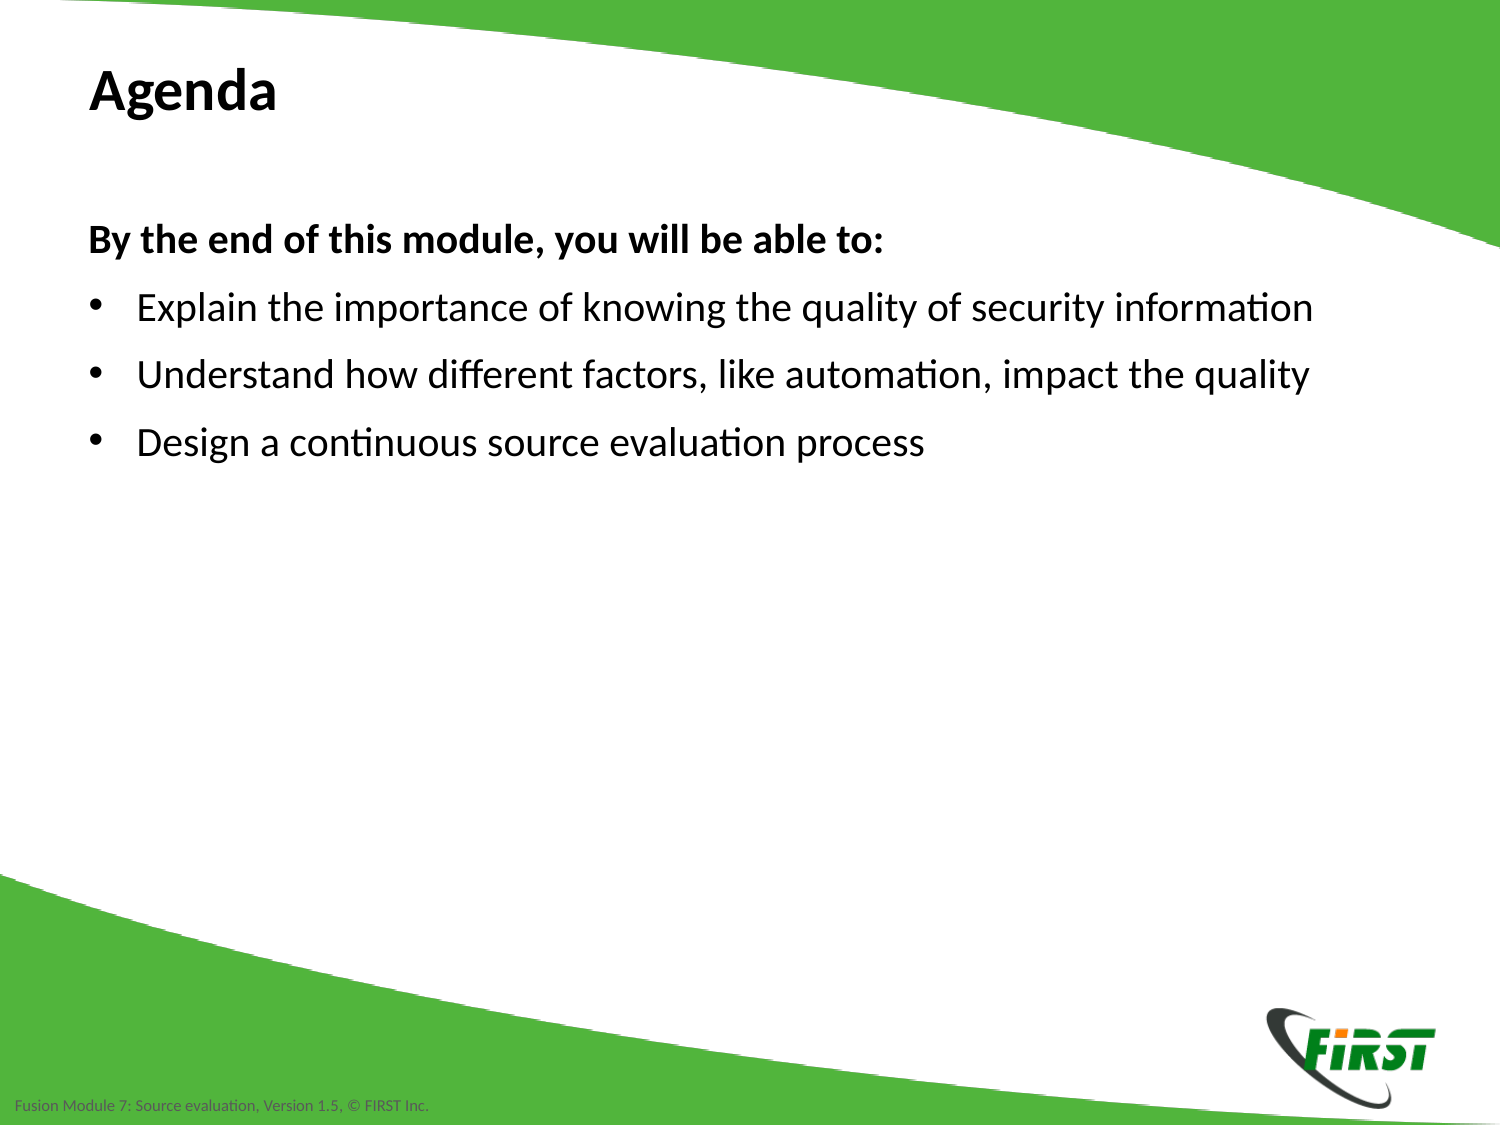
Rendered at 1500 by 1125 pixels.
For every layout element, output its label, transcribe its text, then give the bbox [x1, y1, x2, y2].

text_box Agenda [75, 57, 1425, 125]
text_box By the end of this module, you will be able to: Explain the importance of knowing the quality of security information Understand how different factors, like automation, impact the quality Design a continuous source evaluation process [73, 197, 1429, 904]
picture [0, 0, 1500, 1125]
